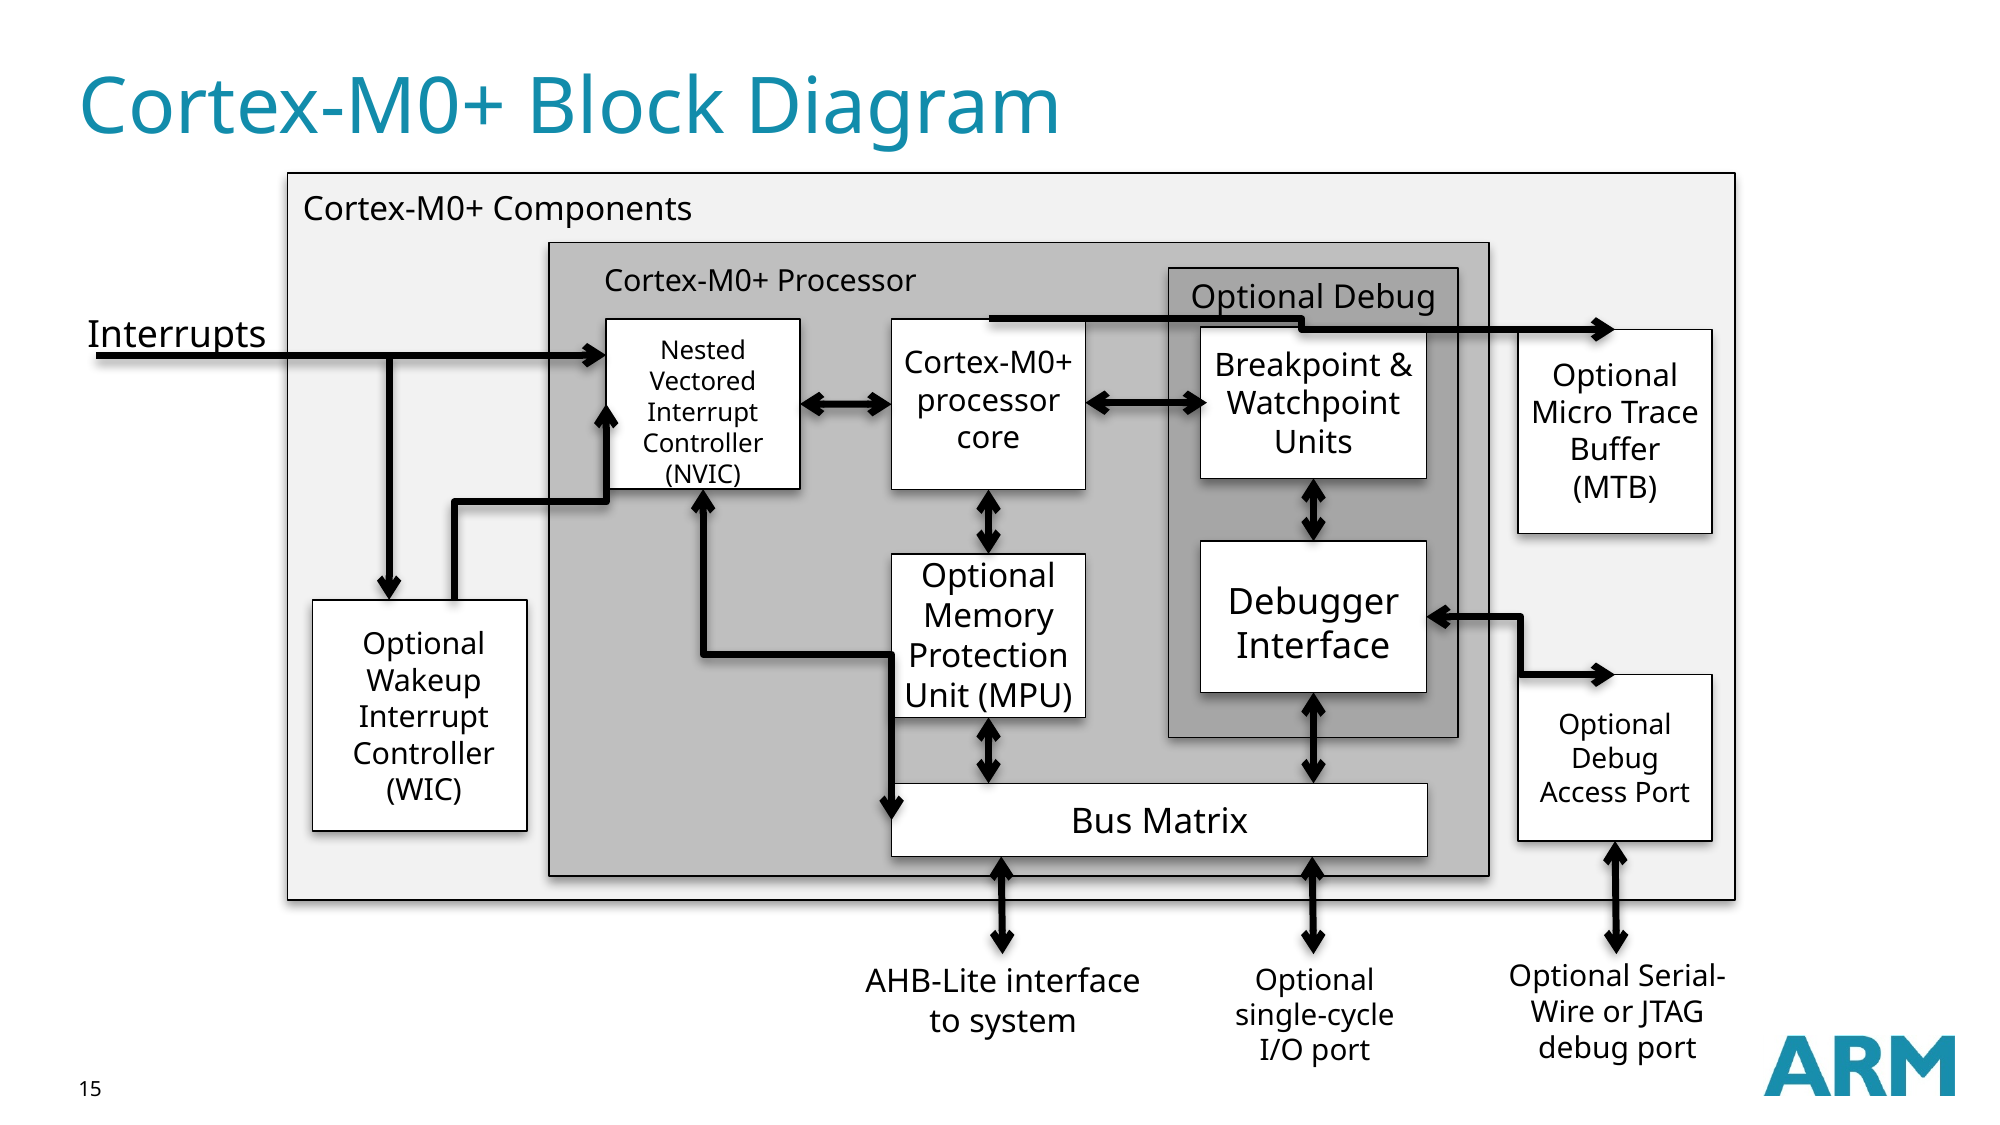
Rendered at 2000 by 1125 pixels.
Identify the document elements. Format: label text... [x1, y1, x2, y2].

title Cortex-M0+ Block Diagram [78, 55, 1910, 150]
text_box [68, 172, 1736, 1069]
picture [1763, 1035, 1955, 1096]
